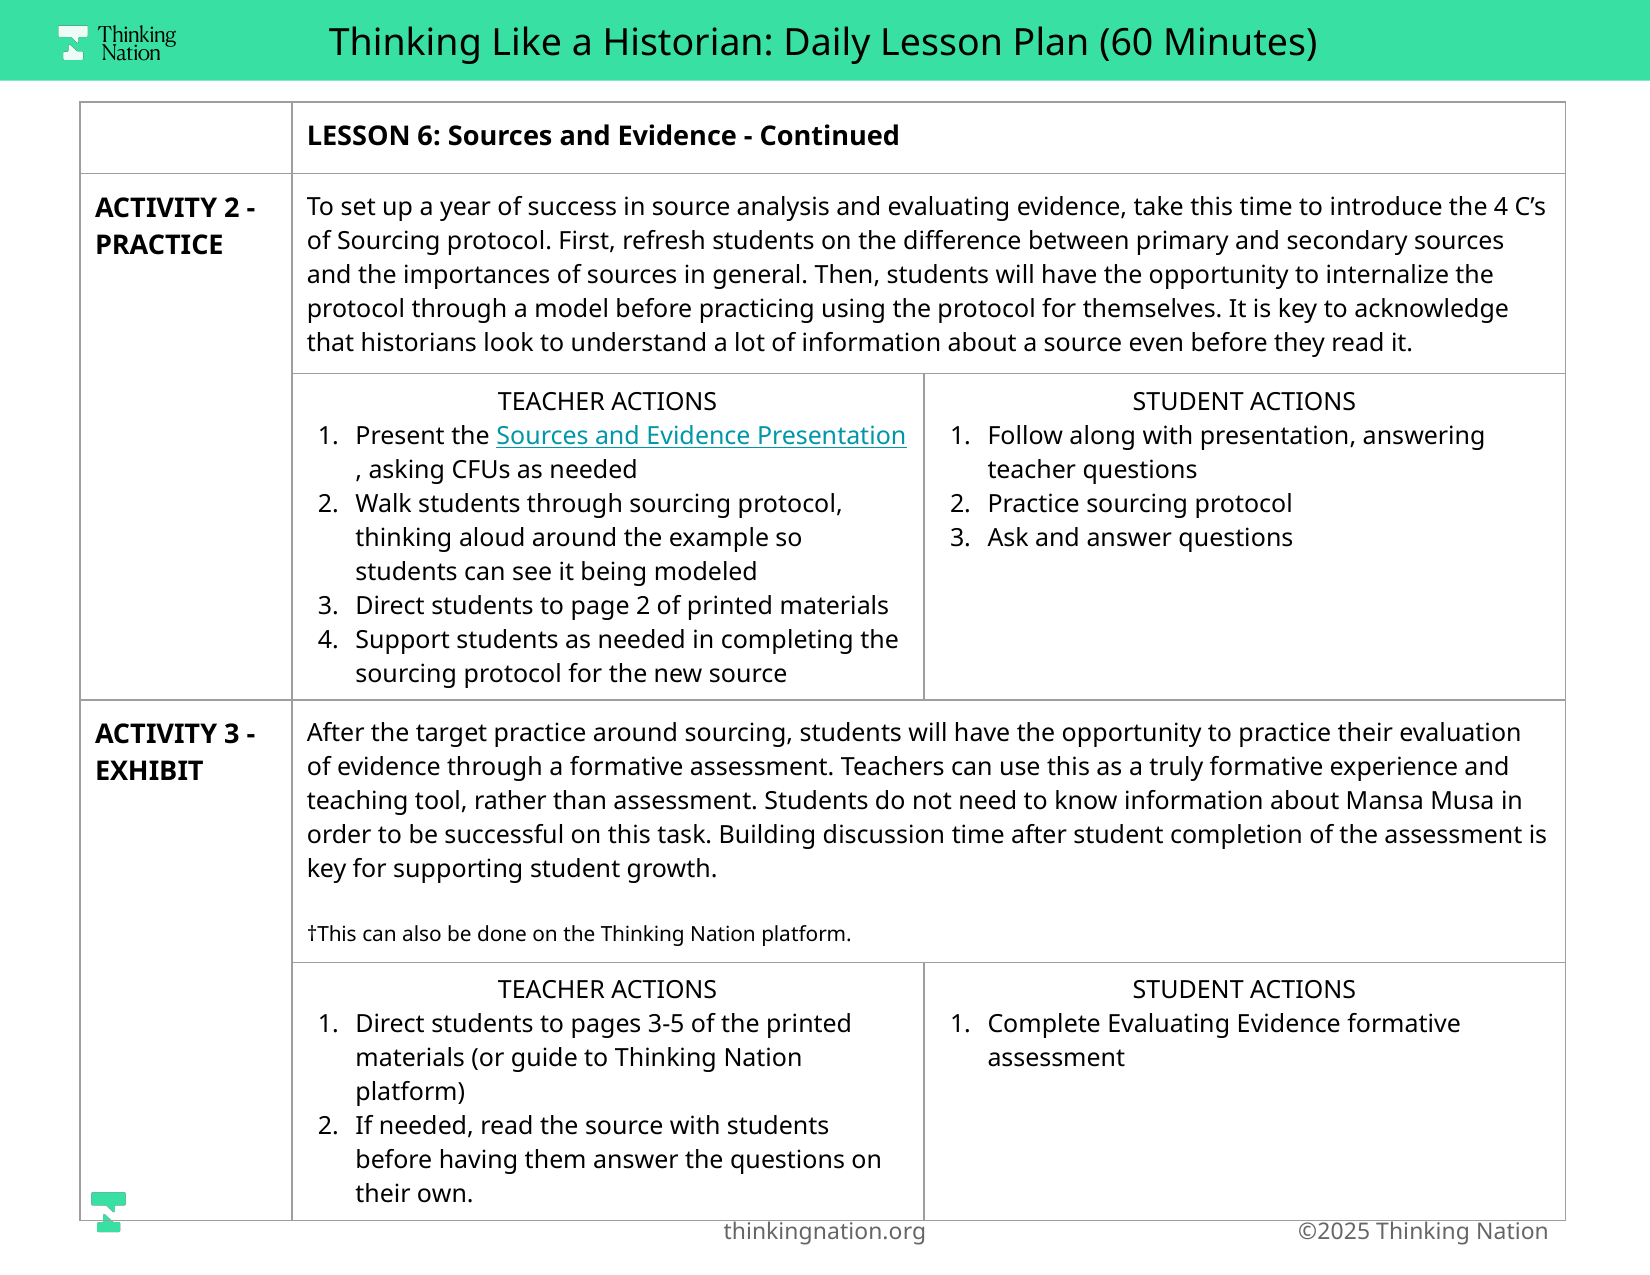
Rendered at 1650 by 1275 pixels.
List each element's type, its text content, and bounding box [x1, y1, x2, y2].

picture [45, 14, 180, 71]
table_header LESSON 6: Sources and Evidence - Continued [293, 103, 1565, 173]
text_box Thinking Like a Historian: Daily Lesson Plan (60 Minutes) [0, 0, 1650, 81]
table_cell After the target practice around sourcing, students will have the opportunity to practice their evaluation of evidence through a formative assessment. Teachers can use this as a truly formative experience and teaching tool, rather than assessment. Students do not need to know information about Mansa Musa in order to be successful on this task. Building discussion time after student completion of the assessment is key for supporting student growth. †This can also be done on the Thinking Nation platform. [293, 701, 1565, 962]
table_cell STUDENT ACTIONS Follow along with presentation, answering teacher questions Practice sourcing protocol Ask and answer questions [925, 374, 1565, 699]
table_cell ACTIVITY 2 - PRACTICE [81, 174, 291, 699]
table_cell ACTIVITY 3 - EXHIBIT [81, 701, 291, 1220]
table_cell TEACHER ACTIONS Direct students to pages 3-5 of the printed materials (or guide to Thinking Nation platform) If needed, read the source with students before having them answer the questions on their own. [293, 963, 923, 1220]
table_header [81, 103, 291, 173]
table_cell TEACHER ACTIONS Present the Sources and Evidence Presentation, asking CFUs as needed Walk students through sourcing protocol, thinking aloud around the example so students can see it being modeled Direct students to page 2 of printed materials Support students as needed in completing the sourcing protocol for the new source [293, 374, 923, 699]
picture [80, 1184, 136, 1240]
text_box ©2025 Thinking Nation [1174, 1221, 1566, 1240]
table_cell STUDENT ACTIONS Complete Evaluating Evidence formative assessment [925, 963, 1565, 1220]
table_cell To set up a year of success in source analysis and evaluating evidence, take this time to introduce the 4 C’s of Sourcing protocol. First, refresh students on the difference between primary and secondary sources and the importances of sources in general. Then, students will have the opportunity to internalize the protocol through a model before practicing using the protocol for themselves. It is key to acknowledge that historians look to understand a lot of information about a source even before they read it. [293, 174, 1565, 373]
text_box thinkingnation.org [629, 1221, 1021, 1240]
